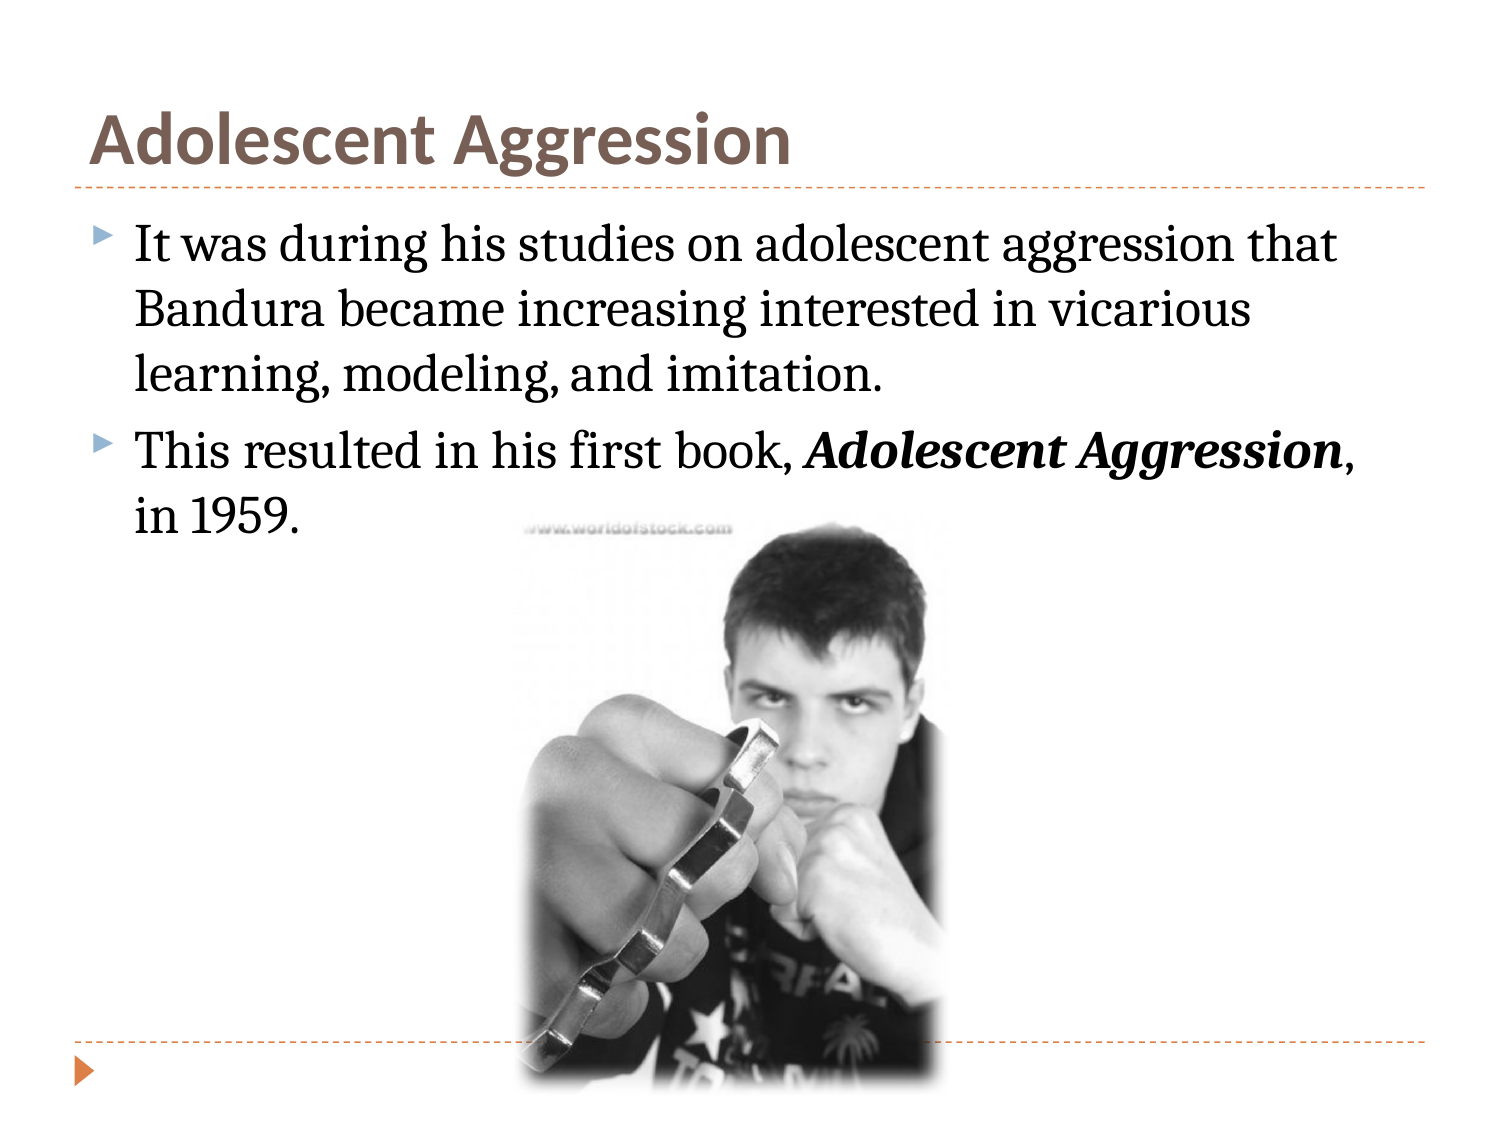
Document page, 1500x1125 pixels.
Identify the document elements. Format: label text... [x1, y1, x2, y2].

title Adolescent Aggression [75, 24, 1425, 188]
picture [512, 512, 951, 1096]
list It was during his studies on adolescent aggression that Bandura became increasing interested in vicarious learning, modeling, and imitation. This resulted in his first book, Adolescent Aggression, in 1959. [75, 200, 1425, 1010]
